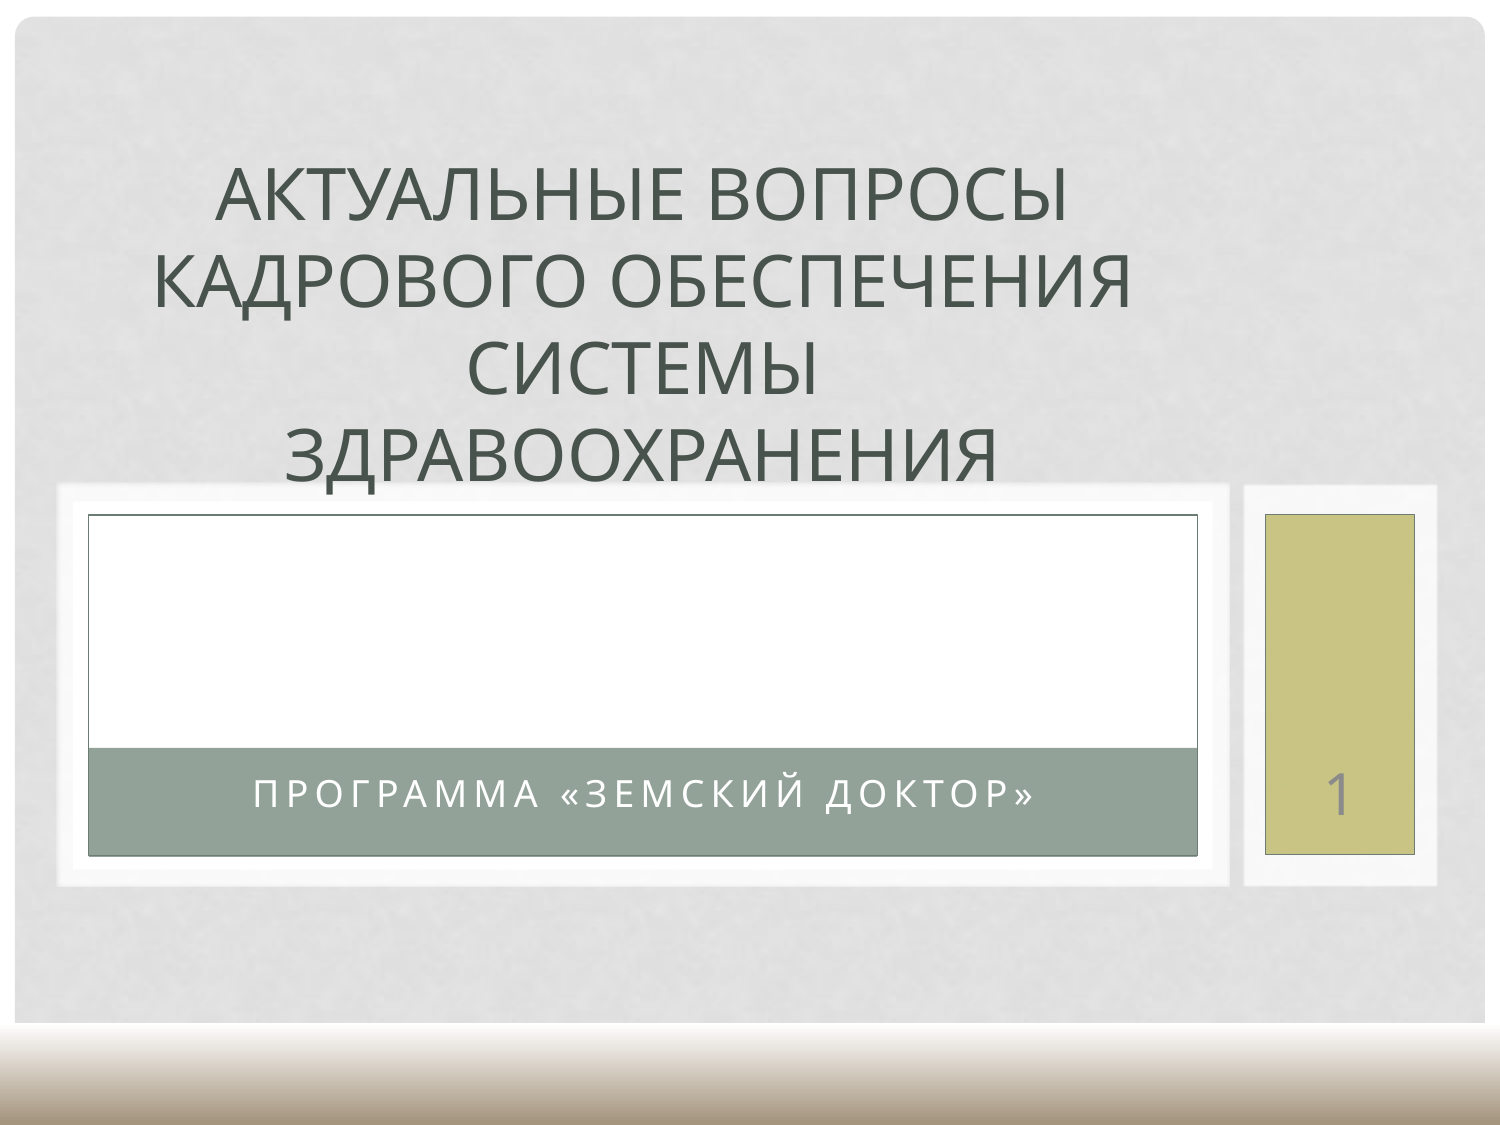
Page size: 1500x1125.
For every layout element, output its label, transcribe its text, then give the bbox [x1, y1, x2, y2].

title Актуальные вопросы кадрового обеспечения системы здравоохранения [99, 137, 1187, 504]
slide_number 1 [1277, 758, 1403, 834]
subtitle Программа «Земский доктор» [105, 762, 1181, 838]
